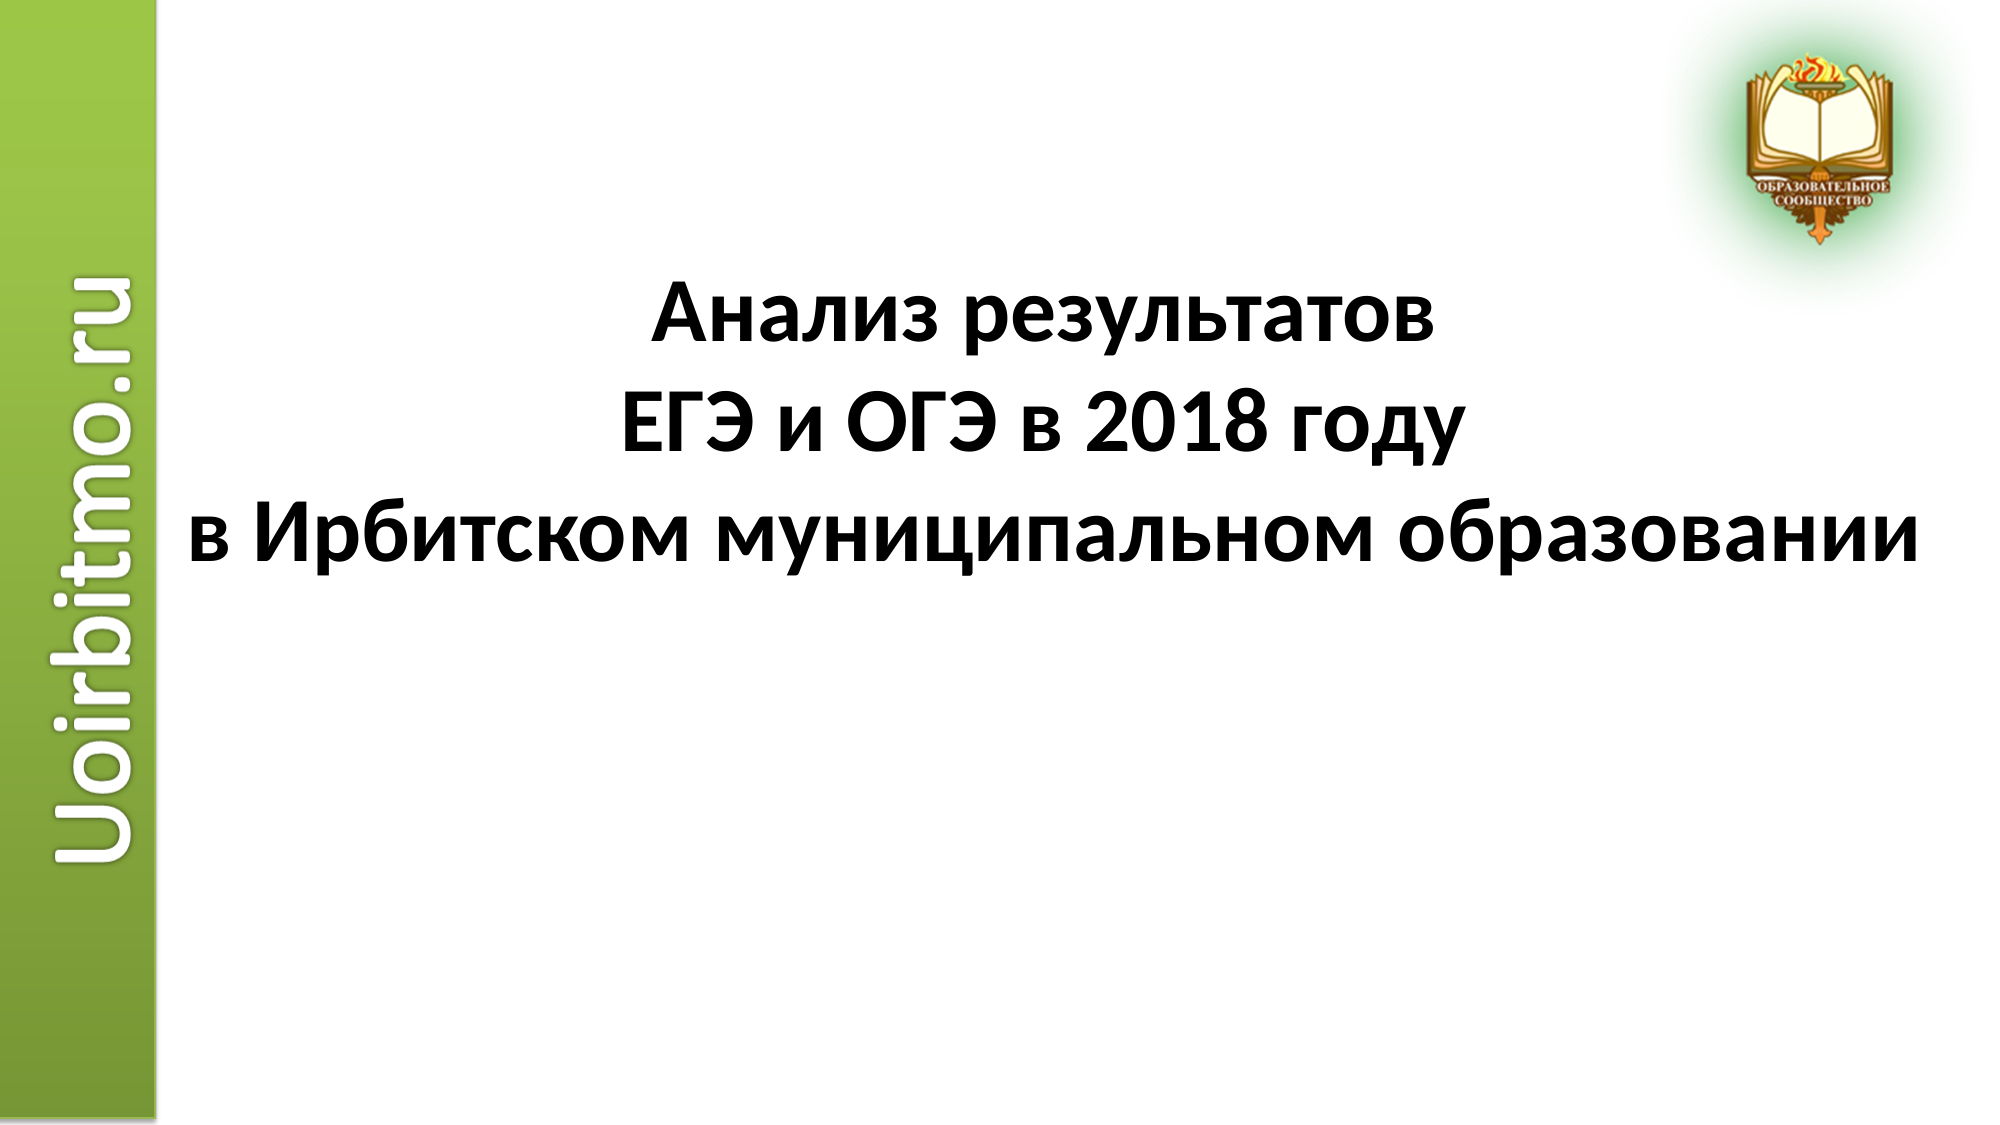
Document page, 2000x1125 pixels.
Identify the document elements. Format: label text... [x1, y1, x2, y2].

title Анализ результатов ЕГЭ и ОГЭ в 2018 году в Ирбитском муниципальном образовании [149, 78, 1961, 752]
picture [0, 0, 2000, 1125]
